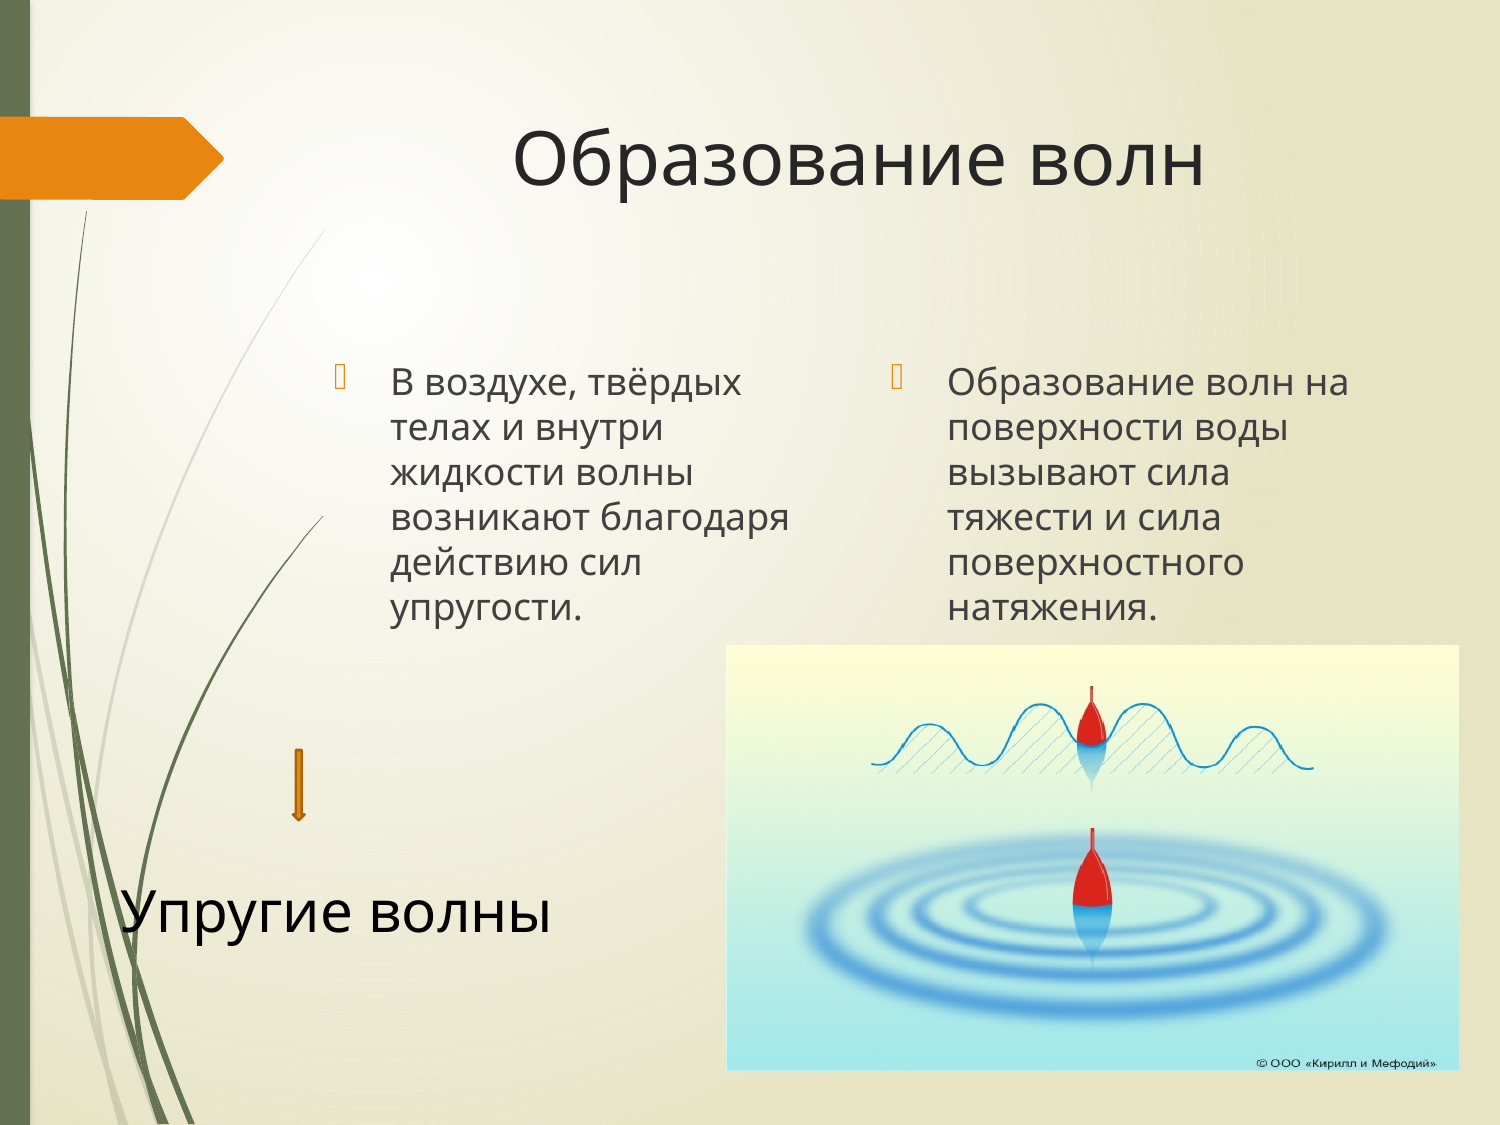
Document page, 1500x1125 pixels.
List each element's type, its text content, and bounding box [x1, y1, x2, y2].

text_box Упругие волны [105, 867, 610, 952]
list В воздухе, твёрдых телах и внутри жидкости волны возникают благодаря действию сил упругости. [318, 350, 844, 969]
text_box [291, 748, 306, 822]
title Образование волн [319, 102, 1400, 313]
list Образование волн на поверхности воды вызывают сила тяжести и сила поверхностного натяжения. [875, 350, 1400, 644]
picture [726, 644, 1459, 1071]
